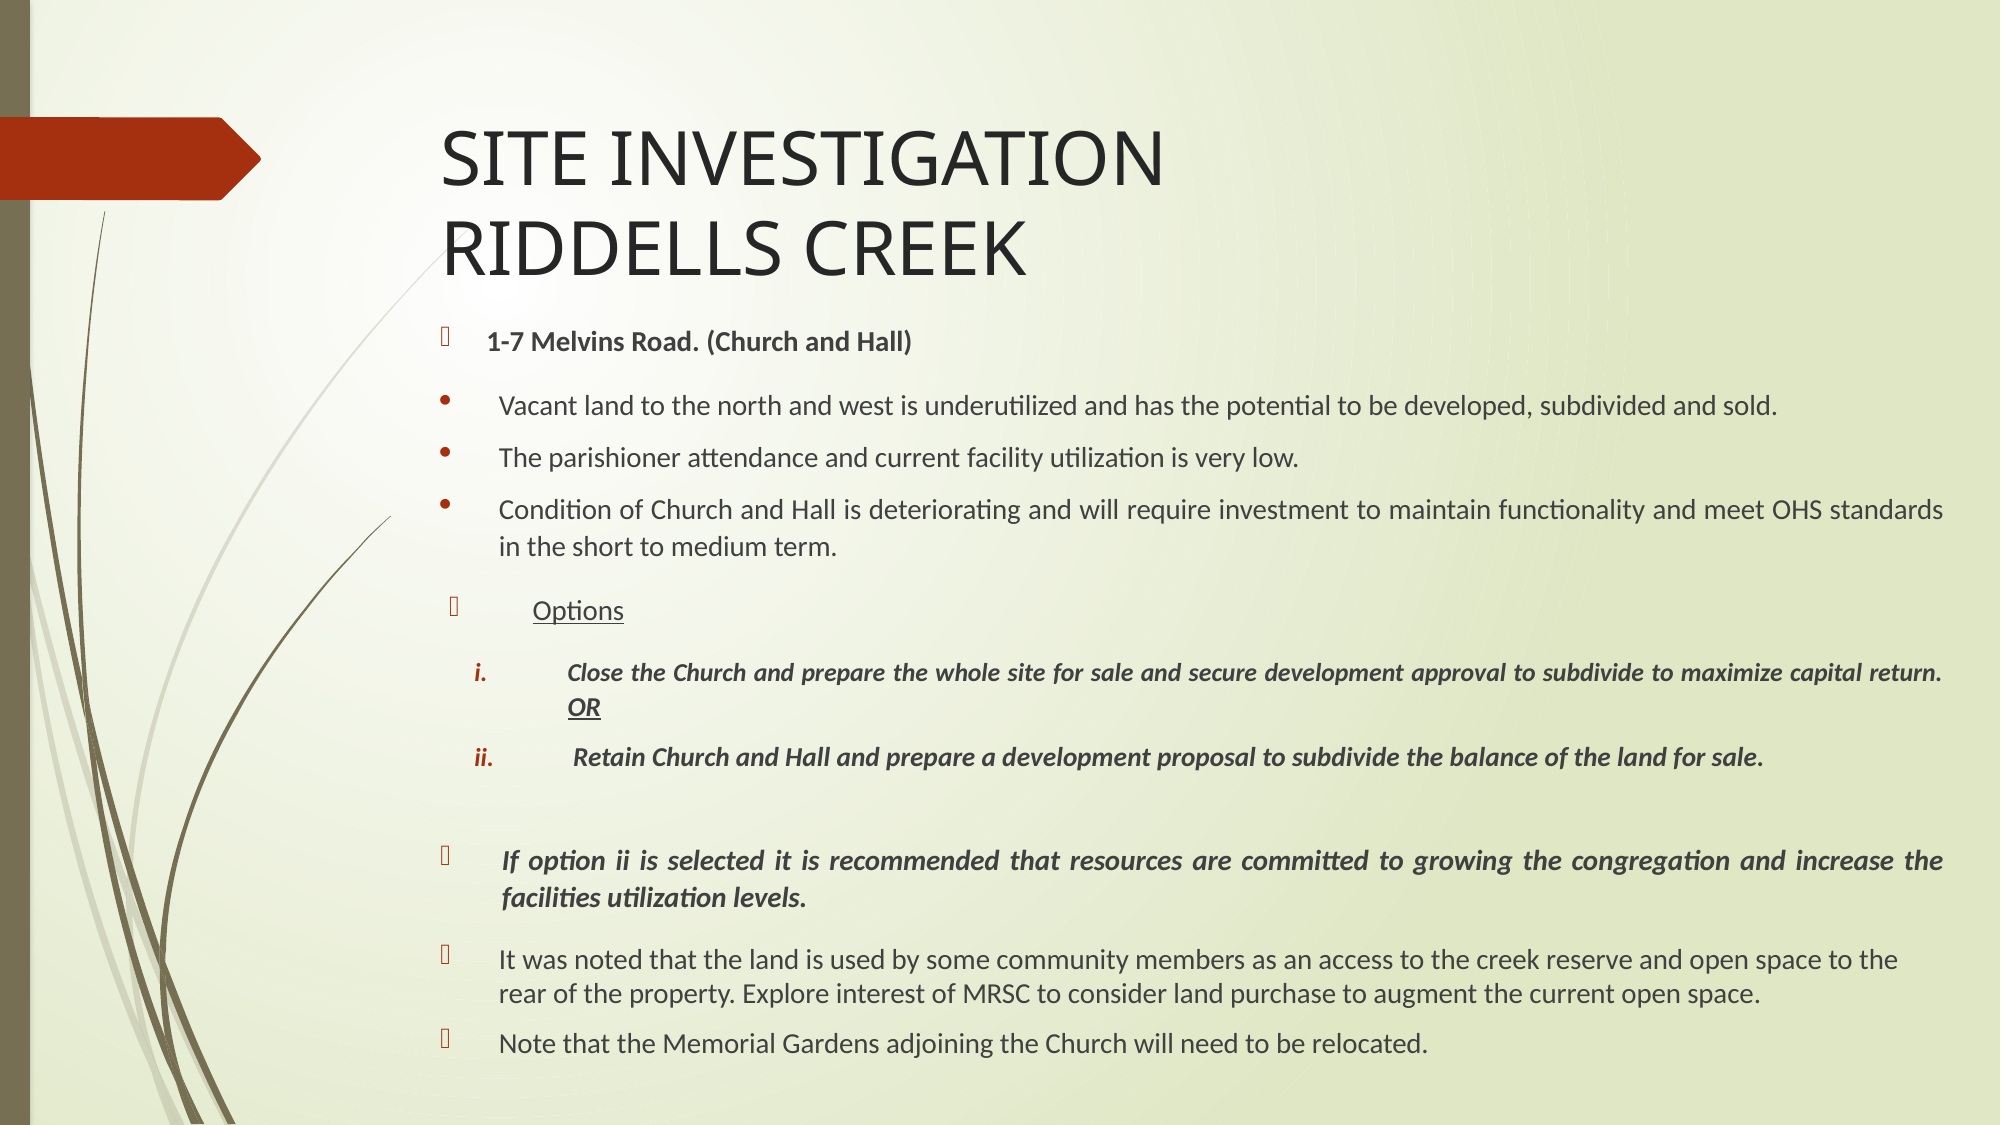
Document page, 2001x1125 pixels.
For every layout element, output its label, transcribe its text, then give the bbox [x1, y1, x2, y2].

list 1-7 Melvins Road. (Church and Hall) Vacant land to the north and west is underutilized and has the potential to be developed, subdivided and sold. The parishioner attendance and current facility utilization is very low. Condition of Church and Hall is deteriorating and will require investment to maintain functionality and meet OHS standards in the short to medium term. Options Close the Church and prepare the whole site for sale and secure development approval to subdivide to maximize capital return. OR Retain Church and Hall and prepare a development proposal to subdivide the balance of the land for sale. If option ii is selected it is recommended that resources are committed to growing the congregation and increase the facilities utilization levels. It was noted that the land is used by some community members as an access to the creek reserve and open space to the rear of the property. Explore interest of MRSC to consider land purchase to augment the current open space. Note that the Memorial Gardens adjoining the Church will need to be relocated. [425, 312, 1961, 1067]
title SITE INVESTIGATION RIDDELLS CREEK [425, 102, 1888, 312]
